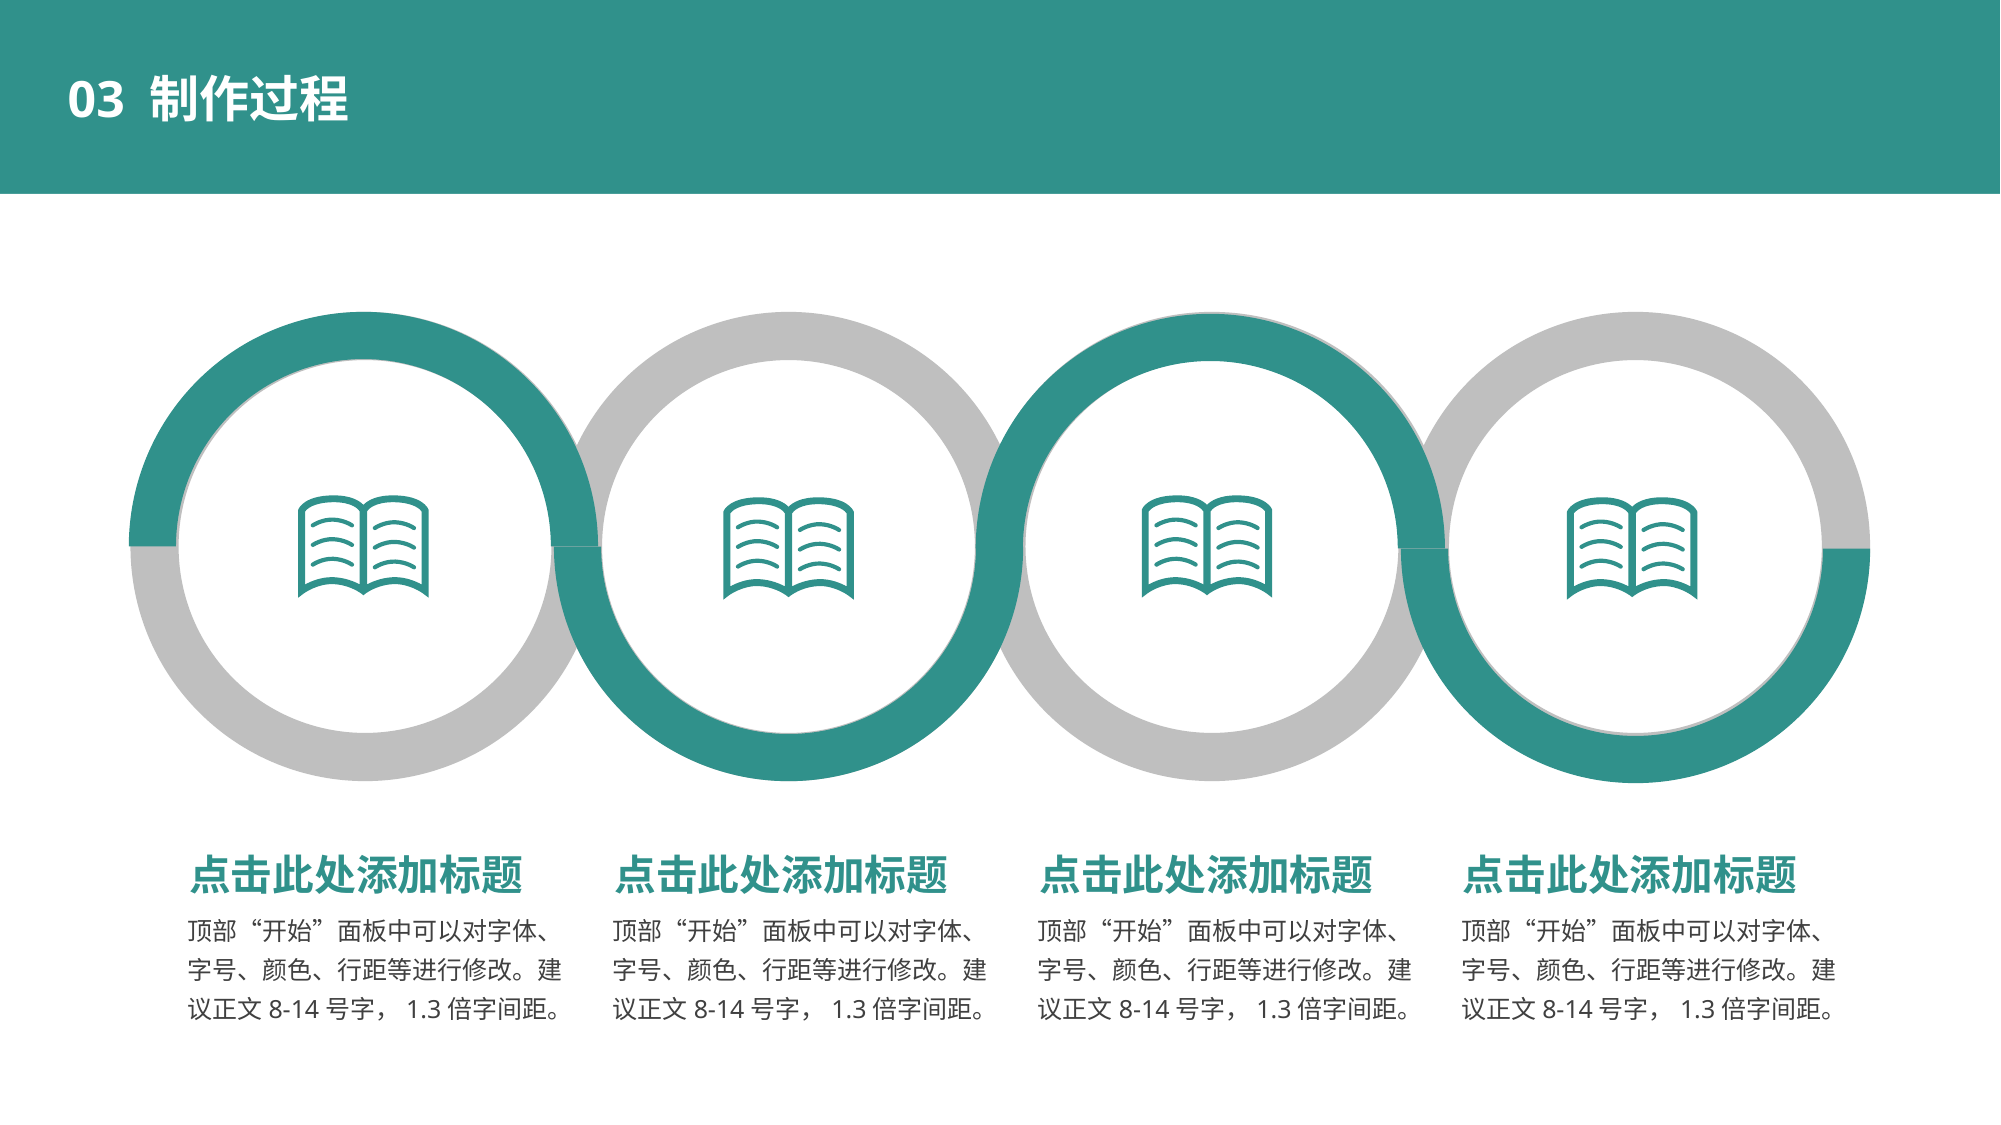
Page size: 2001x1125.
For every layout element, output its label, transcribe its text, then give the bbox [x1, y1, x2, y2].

text_box [129, 361, 577, 783]
text_box 顶部“开始”面板中可以对字体、字号、颜色、行距等进行修改。建议正文8-14号字，1.3倍字间距。 [1023, 899, 1437, 1031]
text_box [1000, 407, 1423, 783]
text_box 顶部“开始”面板中可以对字体、字号、颜色、行距等进行修改。建议正文8-14号字，1.3倍字间距。 [172, 899, 586, 1031]
text_box 点击此处添加标题 [1024, 825, 1389, 906]
text_box [127, 310, 600, 548]
text_box [576, 310, 1000, 732]
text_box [723, 497, 854, 600]
text_box 点击此处添加标题 [599, 825, 964, 906]
text_box 顶部“开始”面板中可以对字体、字号、颜色、行距等进行修改。建议正文8-14号字，1.3倍字间距。 [1446, 899, 1860, 1031]
text_box 点击此处添加标题 [174, 825, 539, 906]
text_box 顶部“开始”面板中可以对字体、字号、颜色、行距等进行修改。建议正文8-14号字，1.3倍字间距。 [598, 899, 1012, 1031]
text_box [1141, 495, 1273, 598]
text_box [552, 545, 1025, 783]
text_box 点击此处添加标题 [1448, 825, 1812, 906]
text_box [298, 495, 429, 598]
text_box [1423, 310, 1872, 734]
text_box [1566, 497, 1698, 600]
list 03 制作过程 [52, 41, 924, 162]
text_box [1399, 547, 1872, 785]
text_box [974, 312, 1446, 550]
